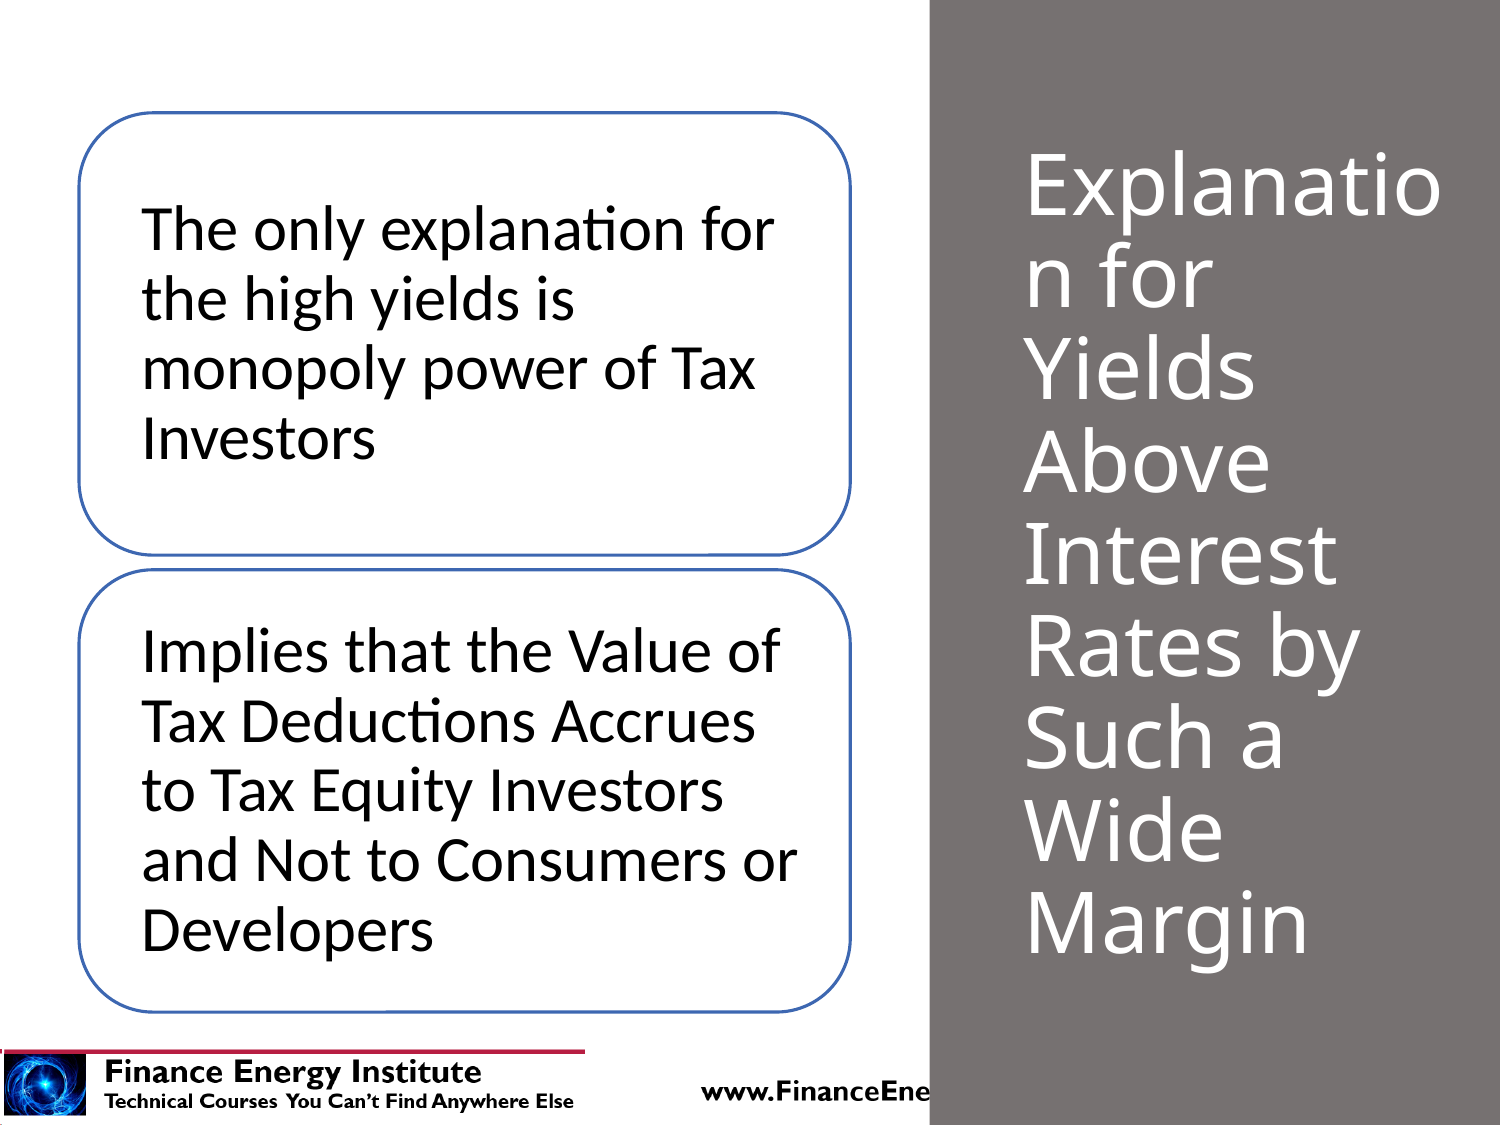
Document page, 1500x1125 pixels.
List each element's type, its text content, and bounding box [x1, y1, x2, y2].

picture [0, 1042, 585, 1125]
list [78, 105, 851, 1020]
picture [696, 1074, 929, 1112]
text_box [929, 0, 1500, 1125]
title Explanation for Yields Above Interest Rates by Such a Wide Margin [1008, 105, 1461, 1009]
